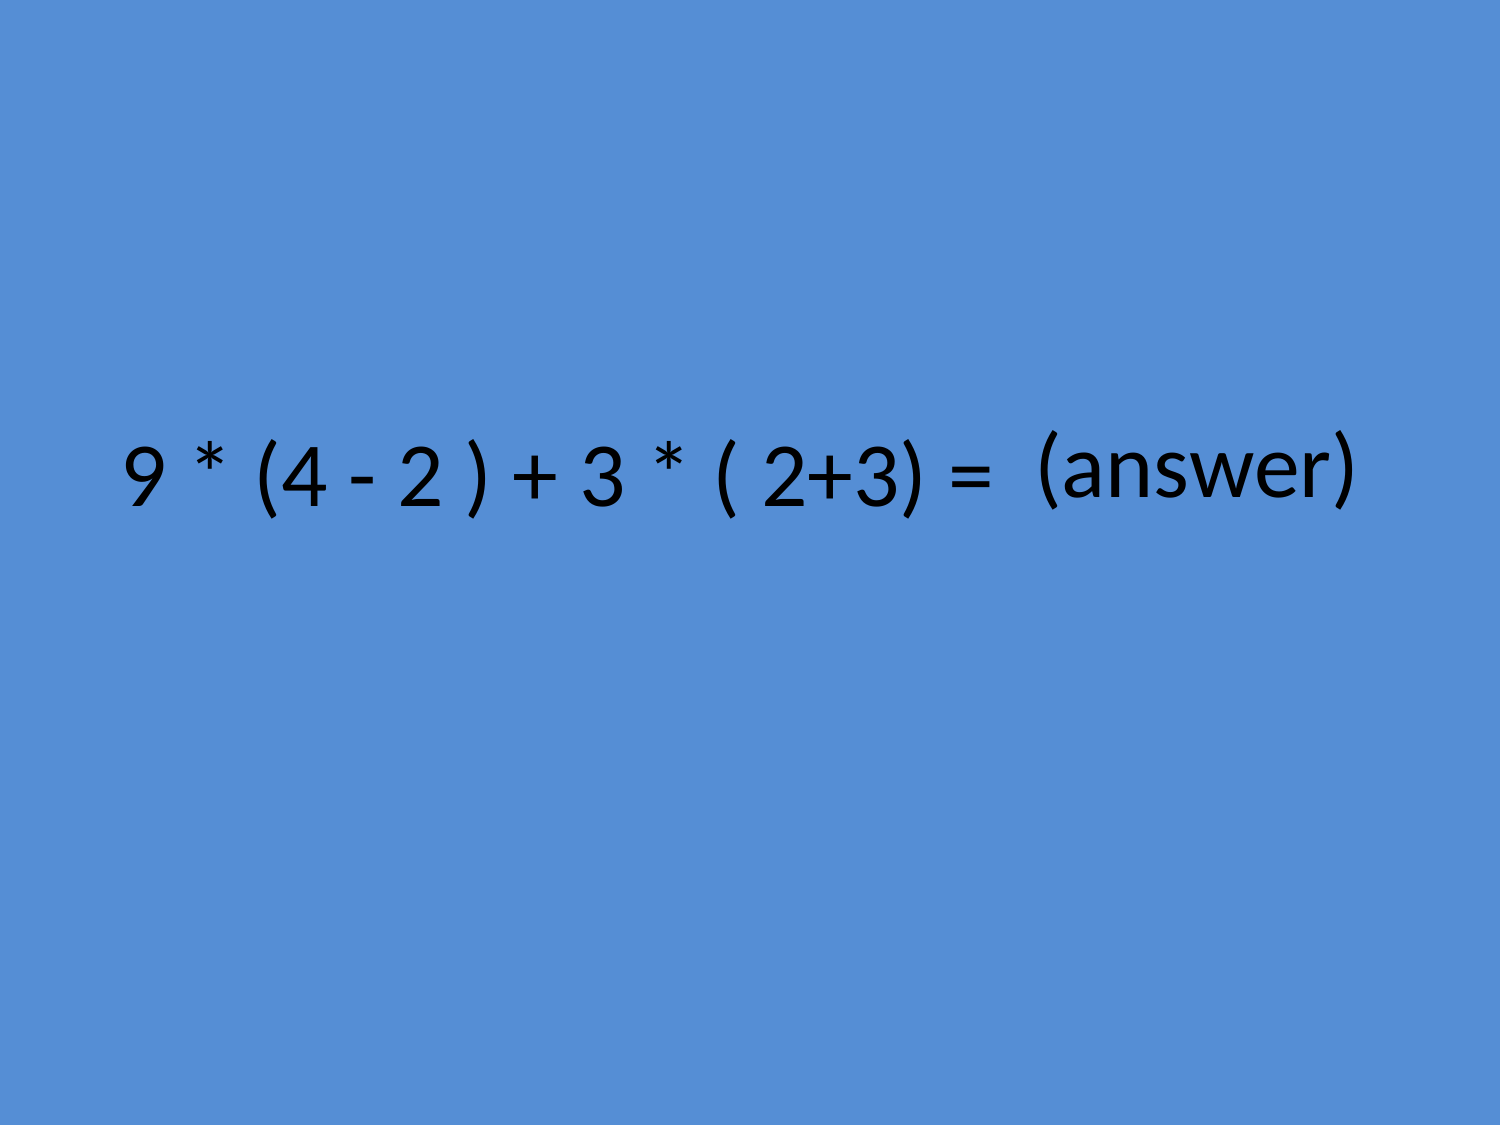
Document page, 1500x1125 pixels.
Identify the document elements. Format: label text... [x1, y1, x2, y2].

text_box (answer) [1019, 398, 1500, 524]
title 9 * (4 - 2 ) + 3 * ( 2+3) = 33 [105, 349, 1500, 591]
